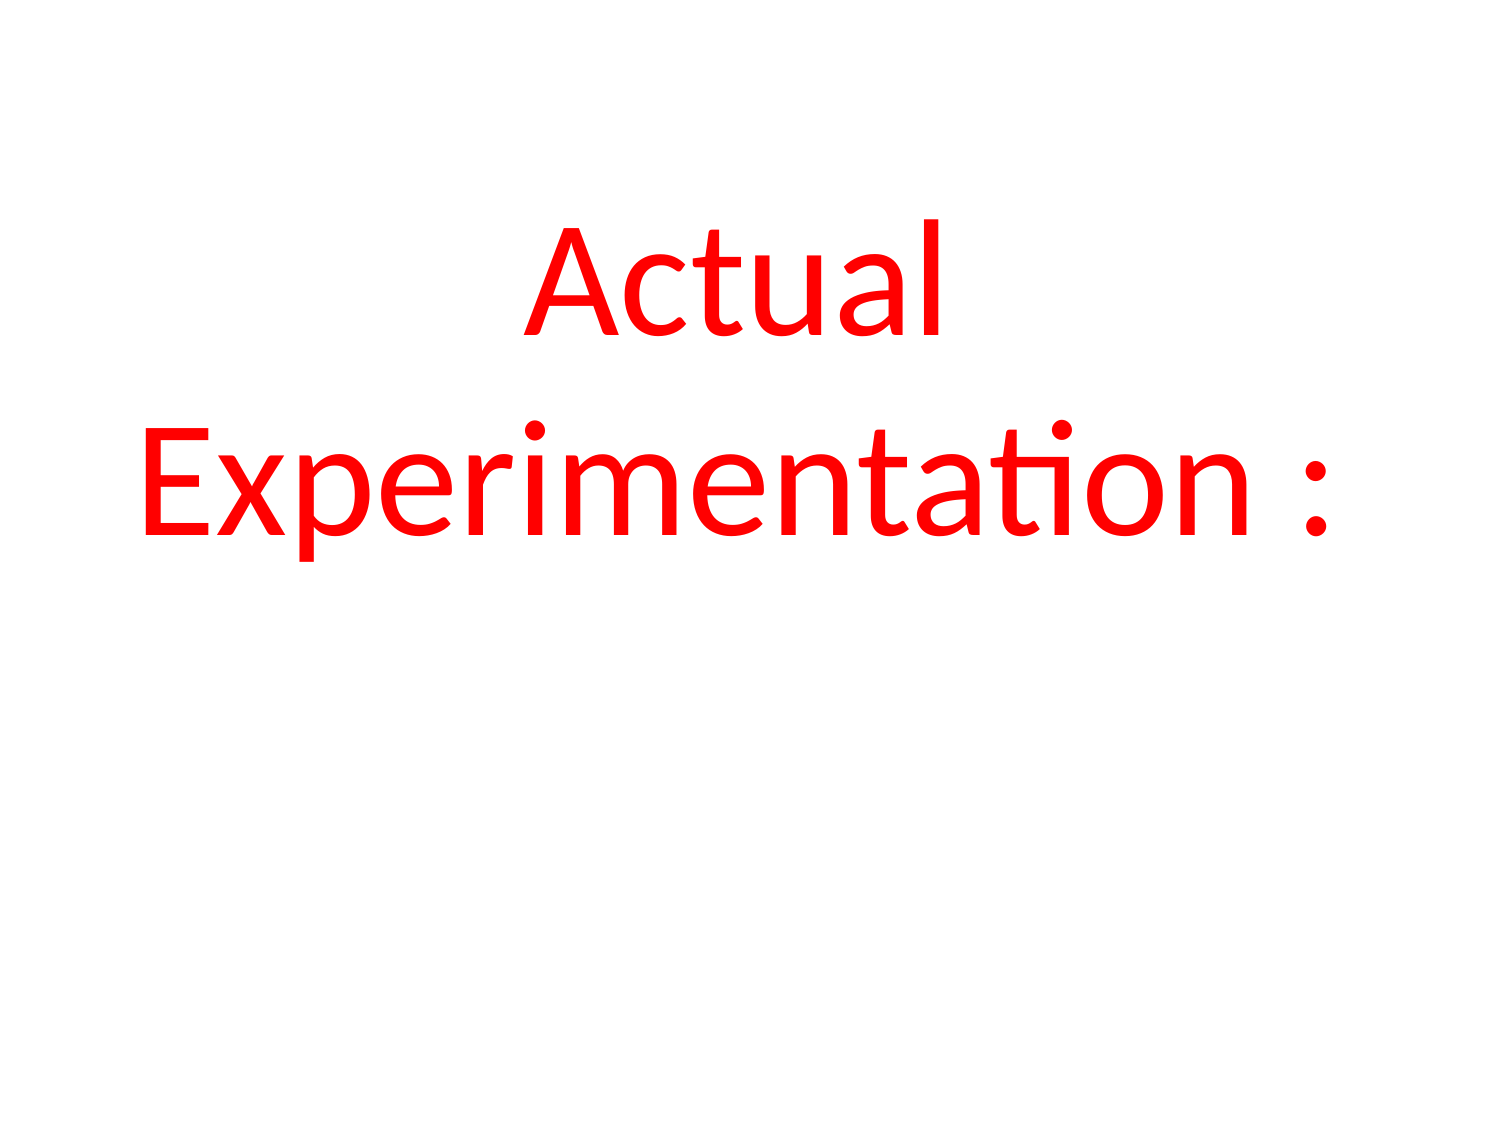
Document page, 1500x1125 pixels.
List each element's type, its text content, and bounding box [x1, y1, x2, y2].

title Actual Experimentation : [62, 275, 1413, 463]
